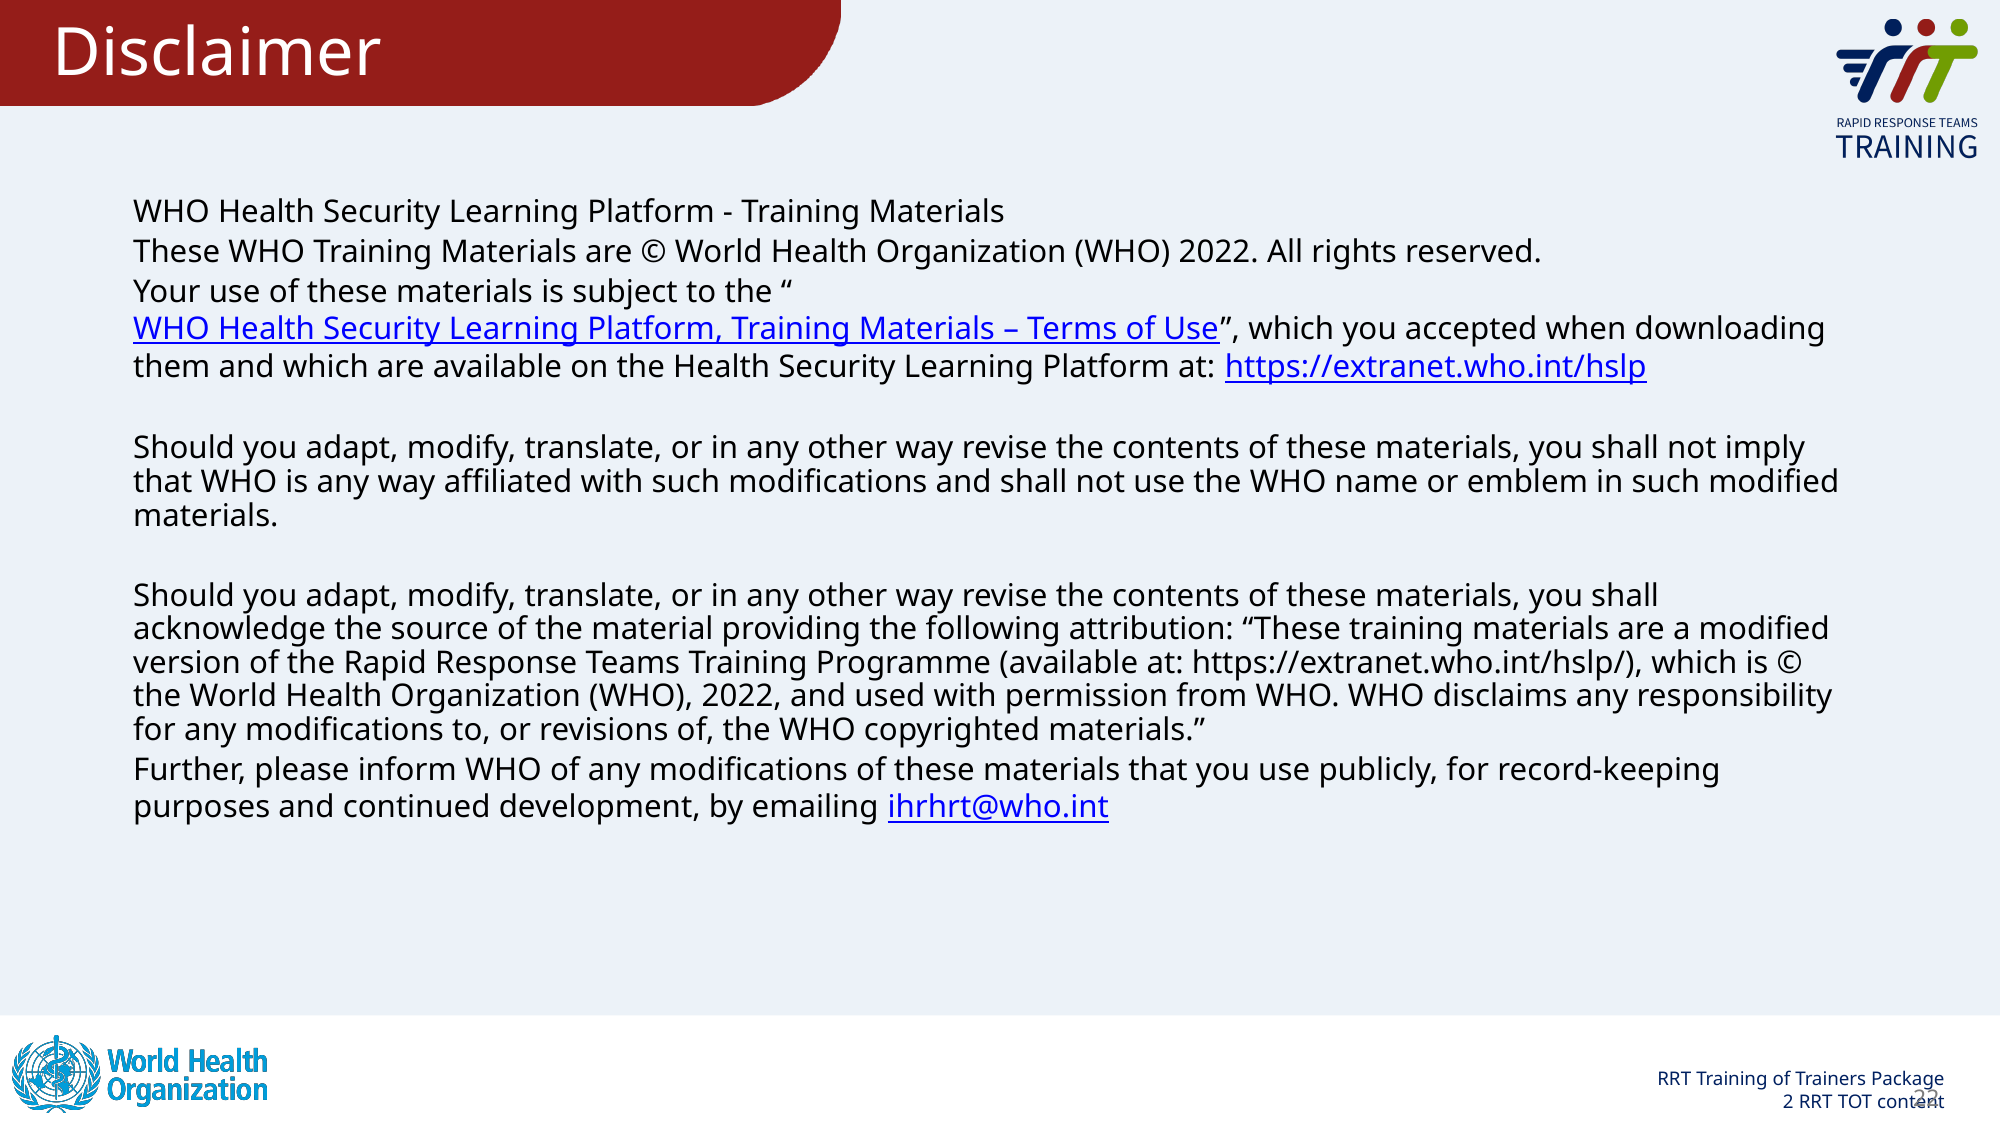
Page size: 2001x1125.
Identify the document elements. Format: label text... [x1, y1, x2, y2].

picture [40, 1062, 47, 1070]
picture [71, 1053, 90, 1091]
picture [34, 1054, 43, 1078]
picture [0, 0, 841, 106]
list WHO Health Security Learning Platform - Training Materials These WHO Training Materials are © World Health Organization (WHO) 2022. All rights reserved. Your use of these materials is subject to the “WHO Health Security Learning Platform, Training Materials – Terms of Use”, which you accepted when downloading them and which are available on the Health Security Learning Platform at: https://extranet.who.int/hslp Should you adapt, modify, translate, or in any other way revise the contents of these materials, you shall not imply that WHO is any way affiliated with such modifications and shall not use the WHO name or emblem in such modified materials. Should you adapt, modify, translate, or in any other way revise the contents of these materials, you shall acknowledge the source of the material providing the following attribution: “These training materials are a modified version of the Rapid Response Teams Training Programme (available at: https://extranet.who.int/hslp/), which is © the World Health Organization (WHO), 2022, and used with permission from WHO. WHO disclaims any responsibility for any modifications to, or revisions of, the WHO copyrighted materials.” Further, please inform WHO of any modifications of these materials that you use publicly, for record-keeping purposes and continued development, by emailing ihrhrt@who.int [130, 194, 1846, 993]
picture [46, 1056, 54, 1062]
picture [36, 1088, 78, 1105]
picture [30, 1083, 37, 1091]
picture [24, 1054, 36, 1087]
picture [59, 1035, 267, 1113]
picture [12, 1035, 54, 1068]
picture [22, 1062, 26, 1077]
picture [1835, 19, 1978, 167]
picture [50, 1108, 62, 1113]
picture [12, 1083, 48, 1113]
